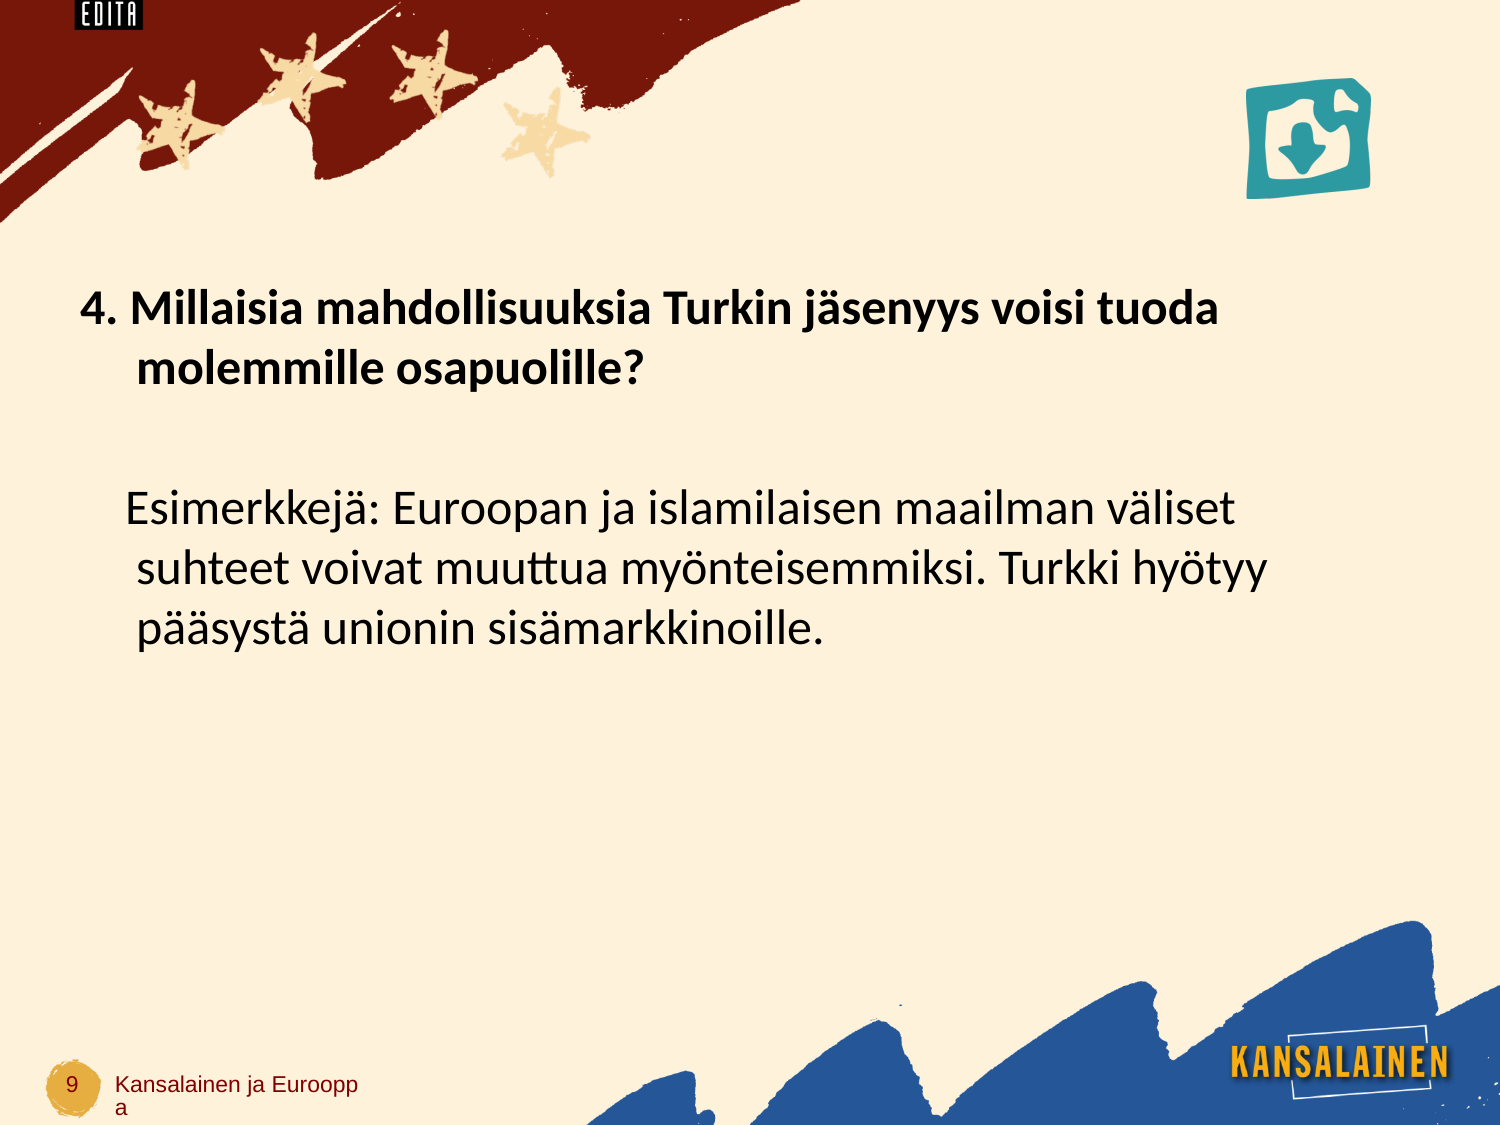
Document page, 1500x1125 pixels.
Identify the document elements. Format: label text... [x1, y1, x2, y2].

slide_number 9 [37, 1062, 99, 1125]
list 4. Millaisia mahdollisuuksia Turkin jäsenyys voisi tuoda molemmille osapuolille? Esimerkkejä: Euroopan ja islamilaisen maailman väliset suhteet voivat muuttua myönteisemmiksi. Turkki hyötyy pääsystä unionin sisämarkkinoille. [64, 266, 1351, 1088]
picture [0, 0, 1500, 1125]
footer Kansalainen ja Eurooppa [99, 1062, 376, 1125]
